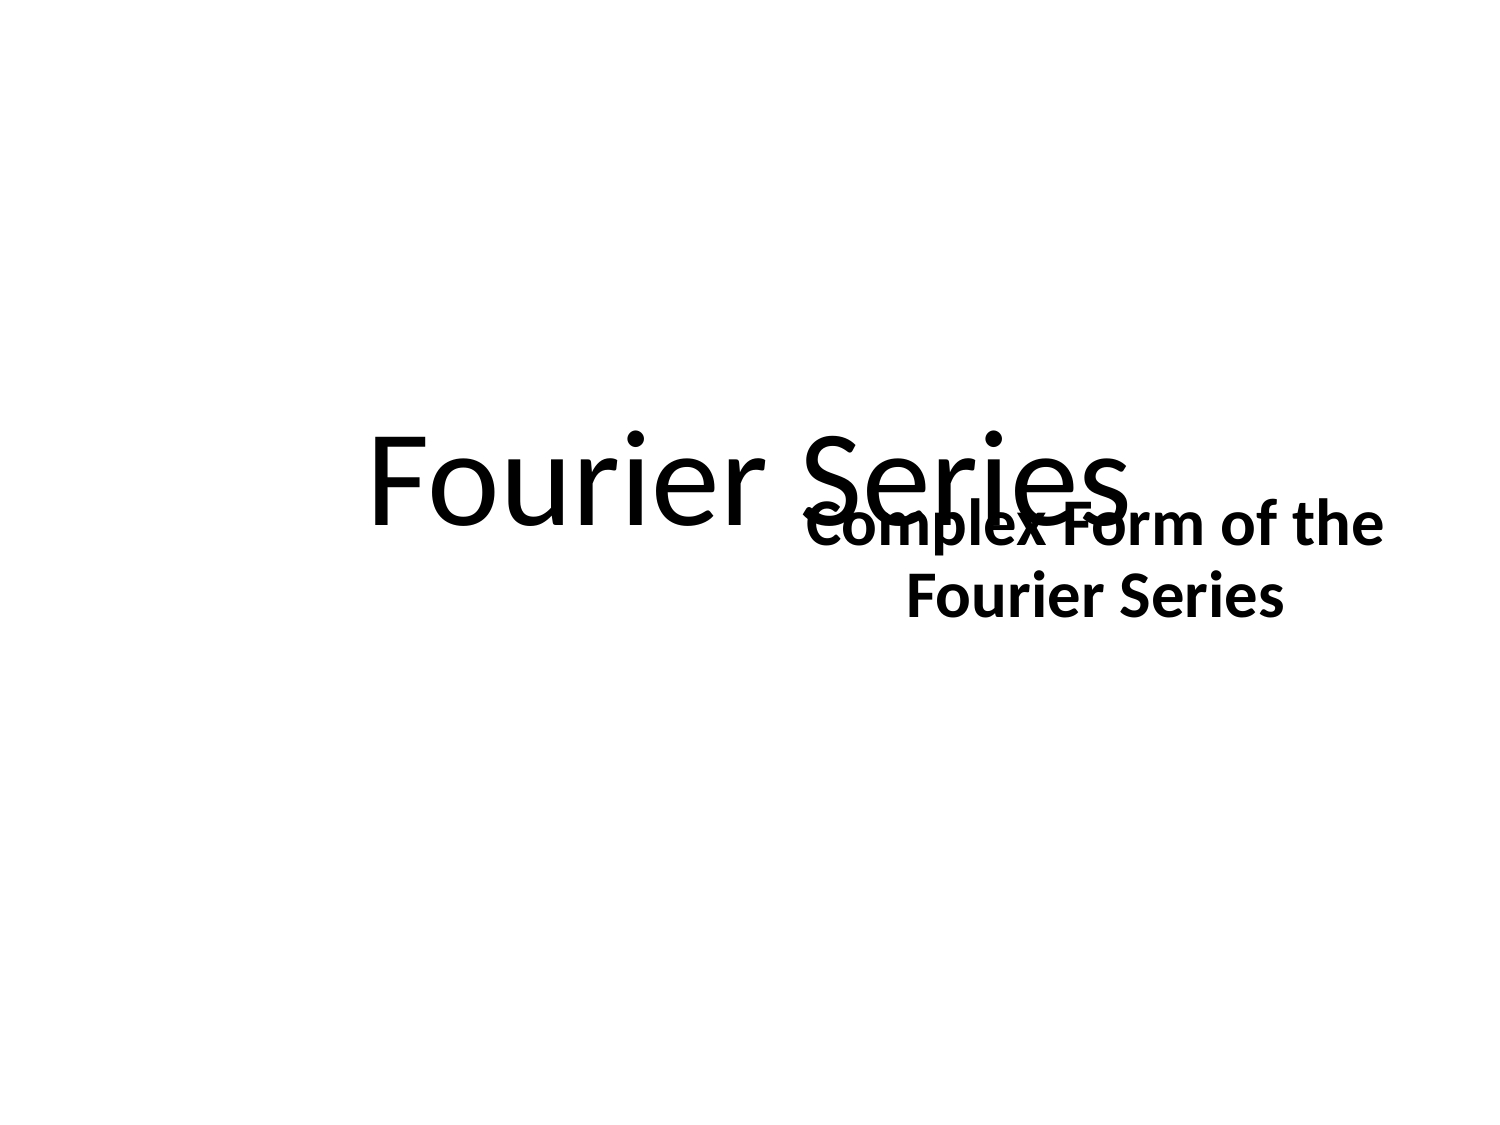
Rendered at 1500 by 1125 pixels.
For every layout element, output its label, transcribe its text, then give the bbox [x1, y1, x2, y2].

subtitle Complex Form of the Fourier Series [766, 480, 1425, 780]
title Fourier Series [112, 349, 1388, 591]
